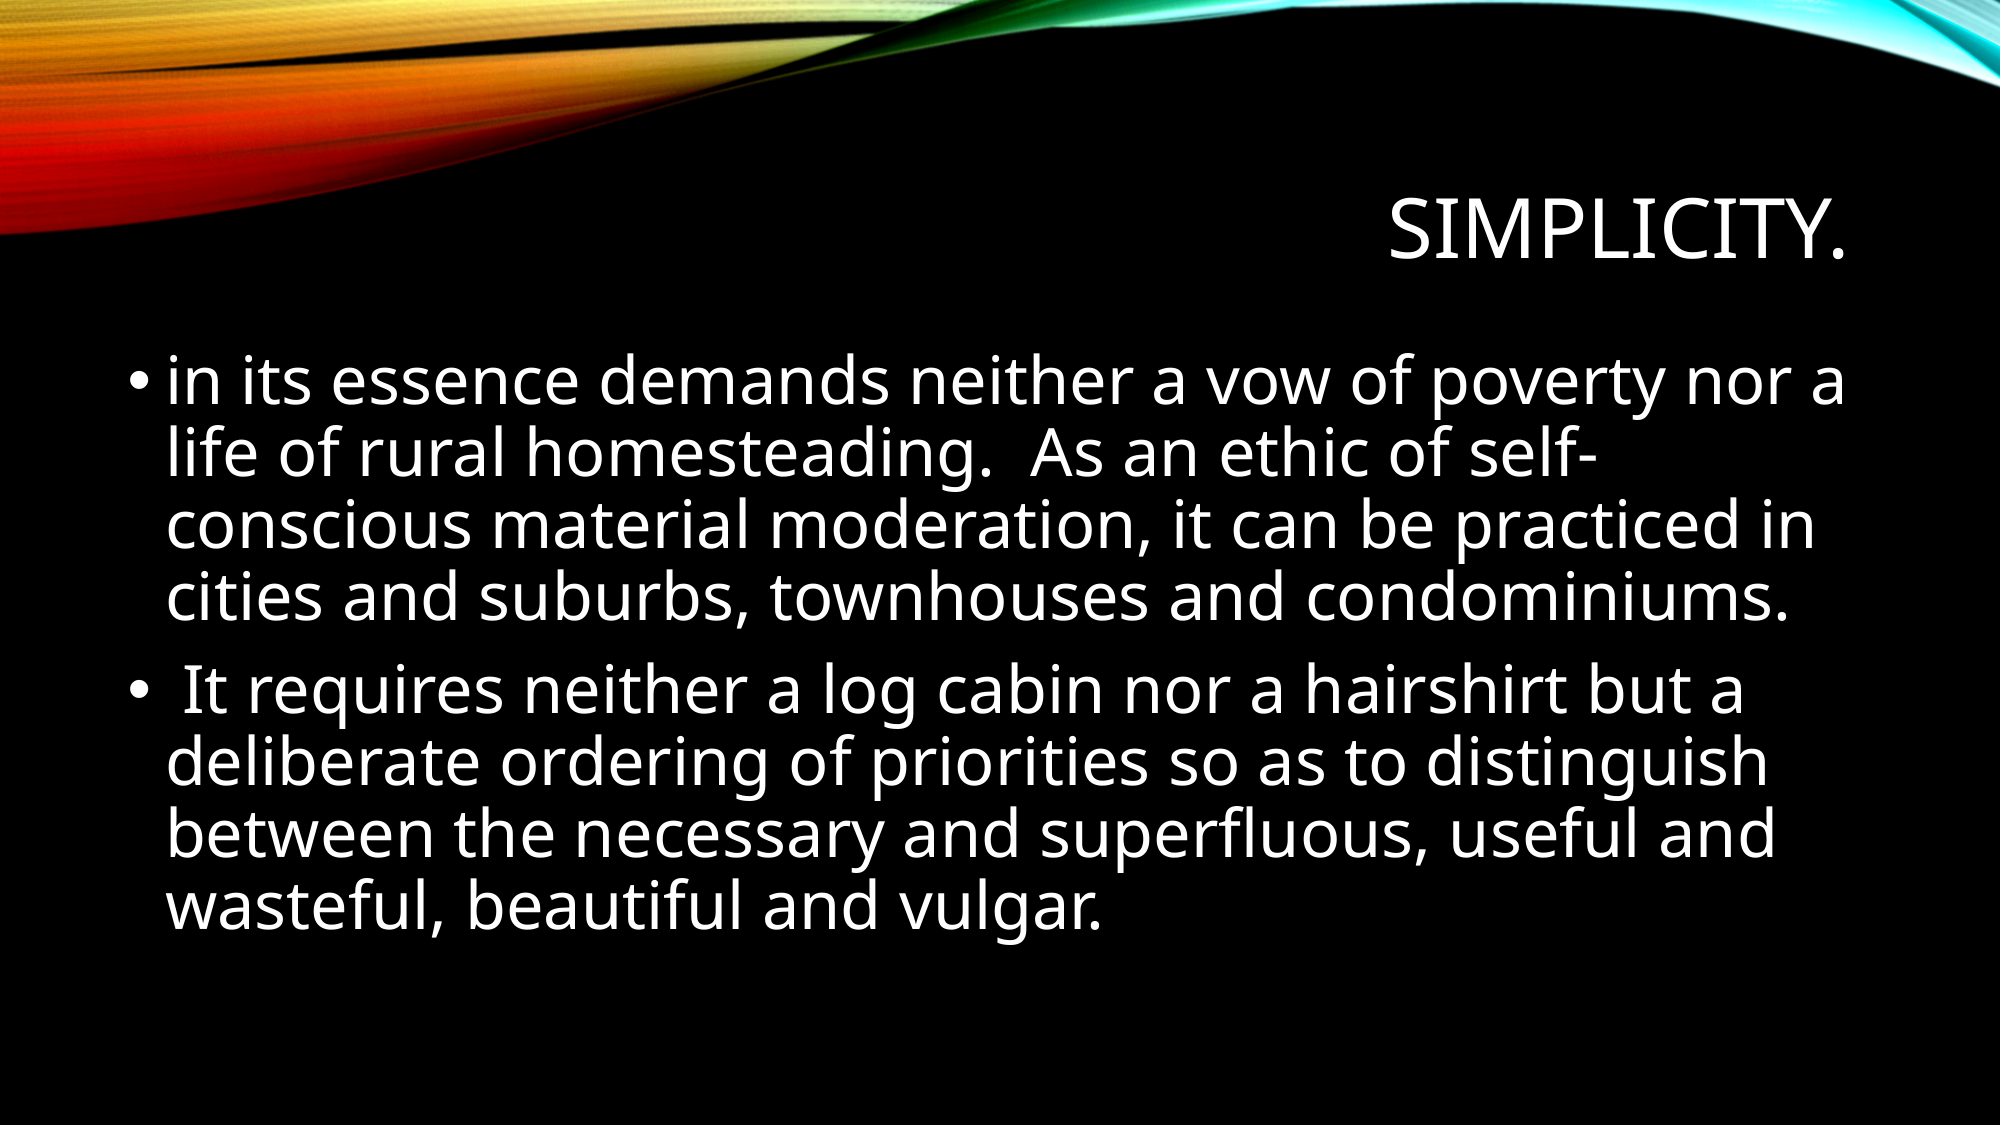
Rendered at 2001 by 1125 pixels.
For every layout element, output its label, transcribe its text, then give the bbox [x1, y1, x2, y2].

list in its essence demands neither a vow of poverty nor a life of rural homesteading. As an ethic of self-conscious material moderation, it can be practiced in cities and suburbs, townhouses and condominiums. It requires neither a log cabin nor a hairshirt but a deliberate ordering of priorities so as to distinguish between the necessary and superfluous, useful and wasteful, beautiful and vulgar. [112, 339, 1888, 1000]
title Simplicity. [474, 125, 1888, 338]
picture [0, 0, 2000, 237]
